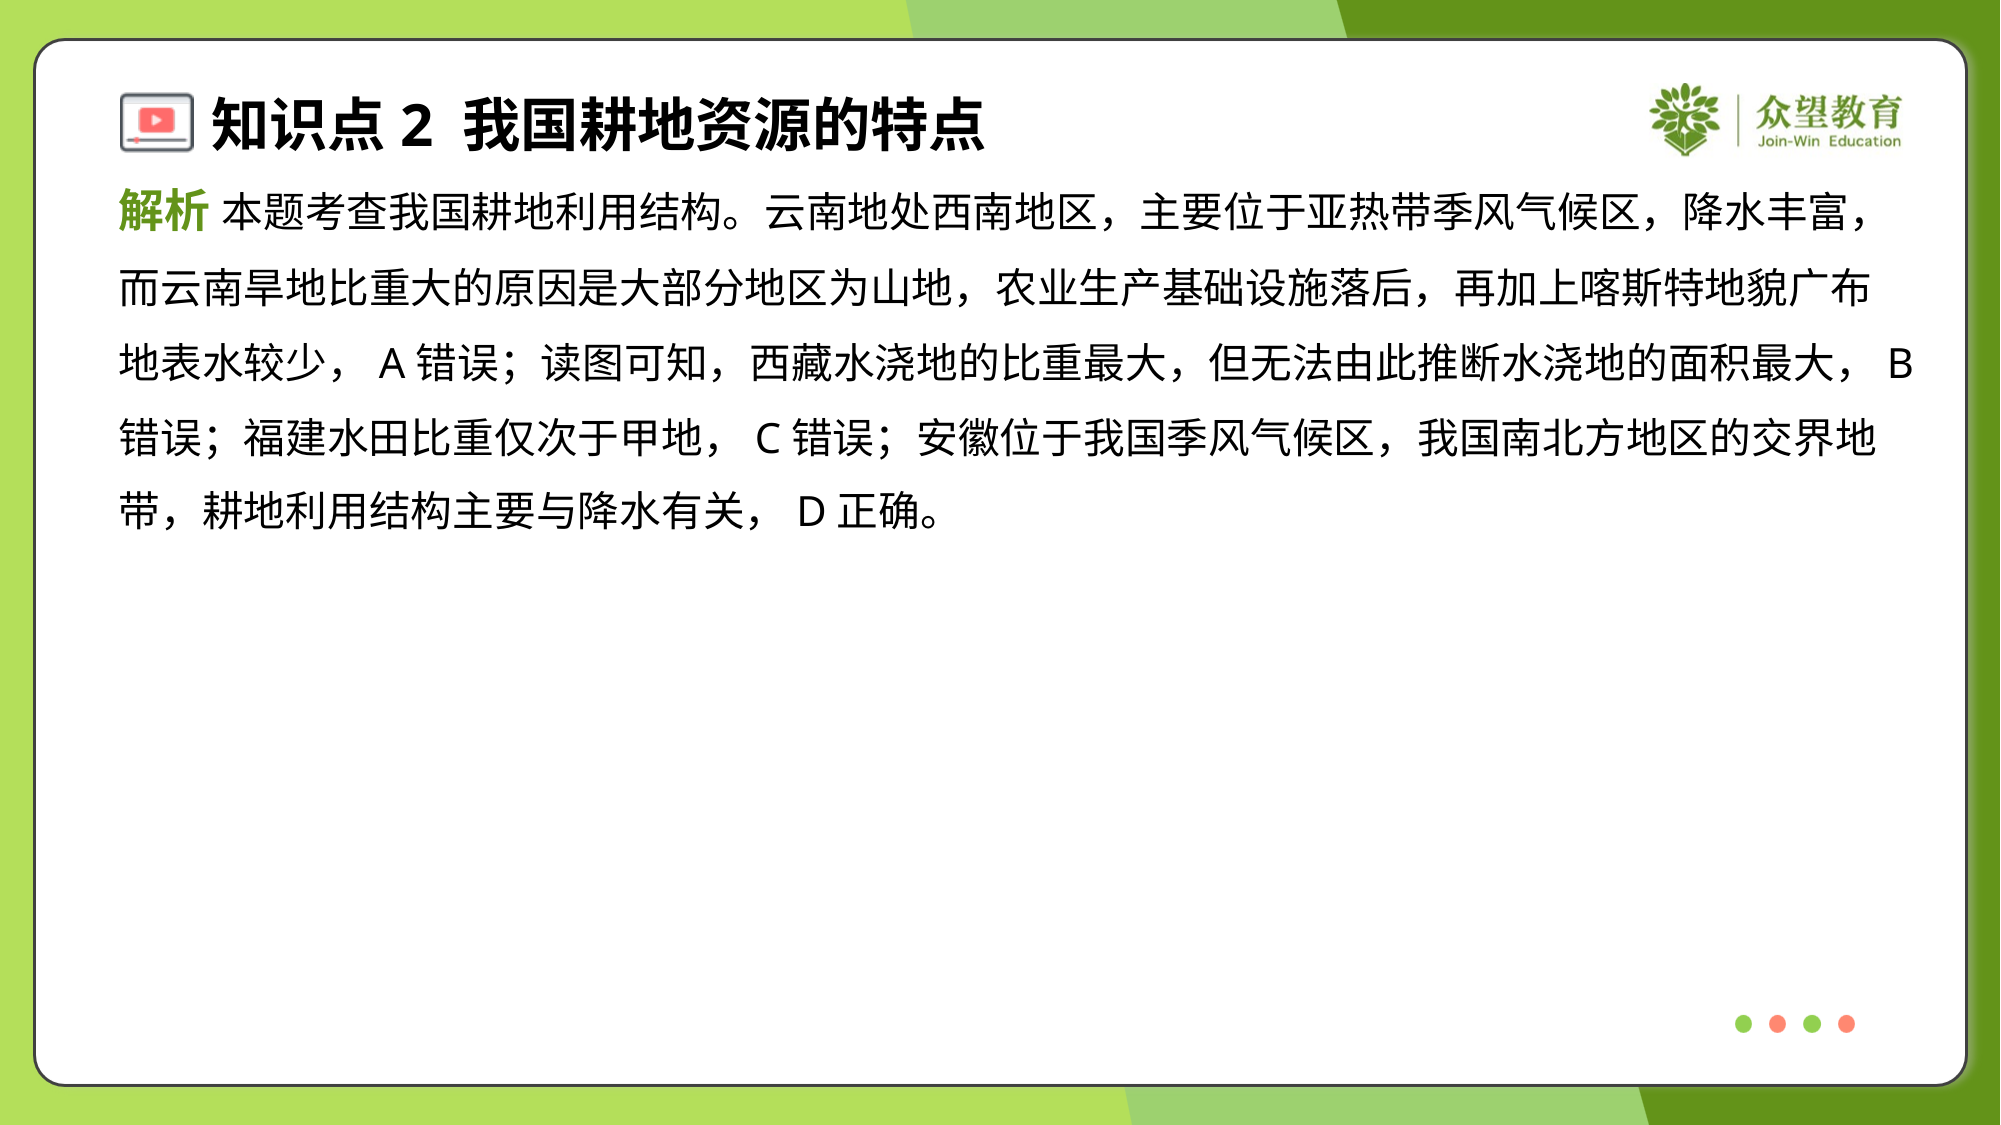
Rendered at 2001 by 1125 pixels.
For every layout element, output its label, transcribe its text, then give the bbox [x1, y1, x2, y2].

picture [0, 0, 2000, 1125]
text_box 解析 本题考查我国耕地利用结构。云南地处西南地区，主要位于亚热带季风气候区，降水丰富， 而云南旱地比重大的原因是大部分地区为山地，农业生产基础设施落后，再加上喀斯特地貌广布 地表水较少，A错误；读图可知，西藏水浇地的比重最大，但无法由此推断水浇地的面积最大，B 错误；福建水田比重仅次于甲地，C错误；安徽位于我国季风气候区，我国南北方地区的交界地 带，耕地利用结构主要与降水有关，D正确。 [118, 159, 1883, 527]
